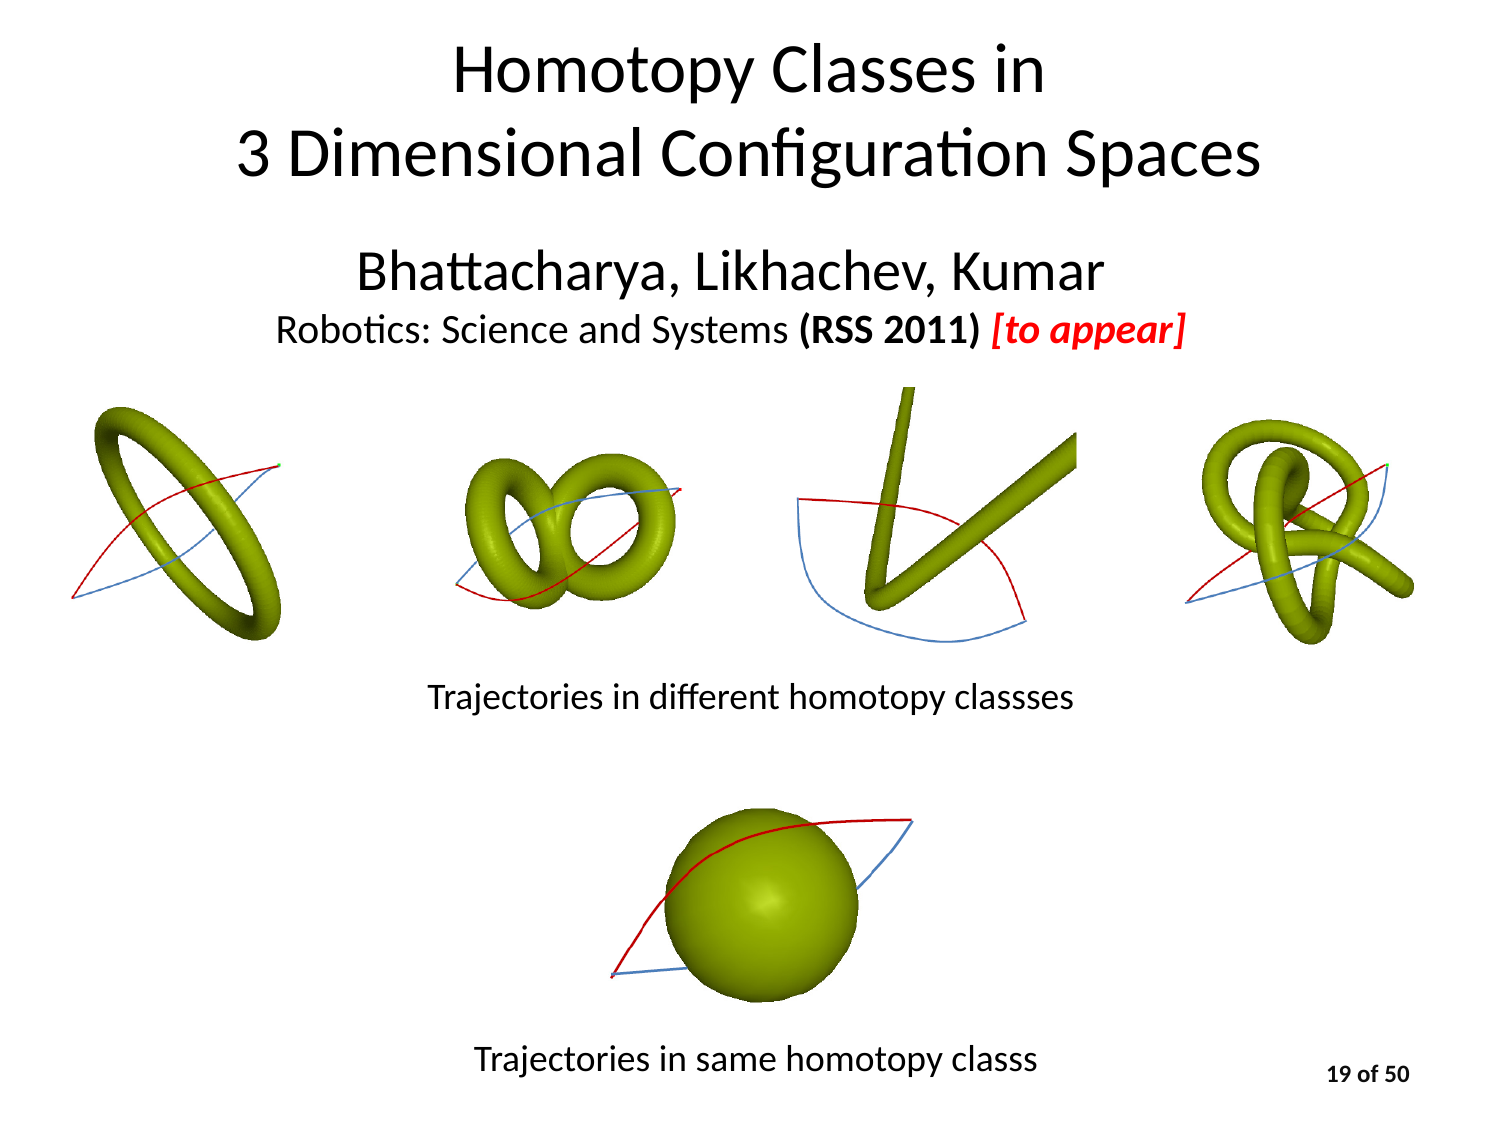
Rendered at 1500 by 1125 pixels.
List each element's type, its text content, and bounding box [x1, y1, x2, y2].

slide_number 19 of 50 [1074, 1042, 1425, 1103]
title Homotopy Classes in 3 Dimensional Configuration Spaces [75, 12, 1425, 200]
text_box Trajectories in same homotopy classs [966, 1026, 1100, 1087]
picture [550, 713, 963, 1088]
picture [39, 384, 1463, 663]
text_box Bhattacharya, Likhachev, Kumar Robotics: Science and Systems (RSS 2011) [to appear] [62, 224, 1400, 360]
text_box Trajectories in same homotopy classs [412, 1026, 545, 1087]
text_box Trajectories in different homotopy classses [412, 671, 1100, 725]
